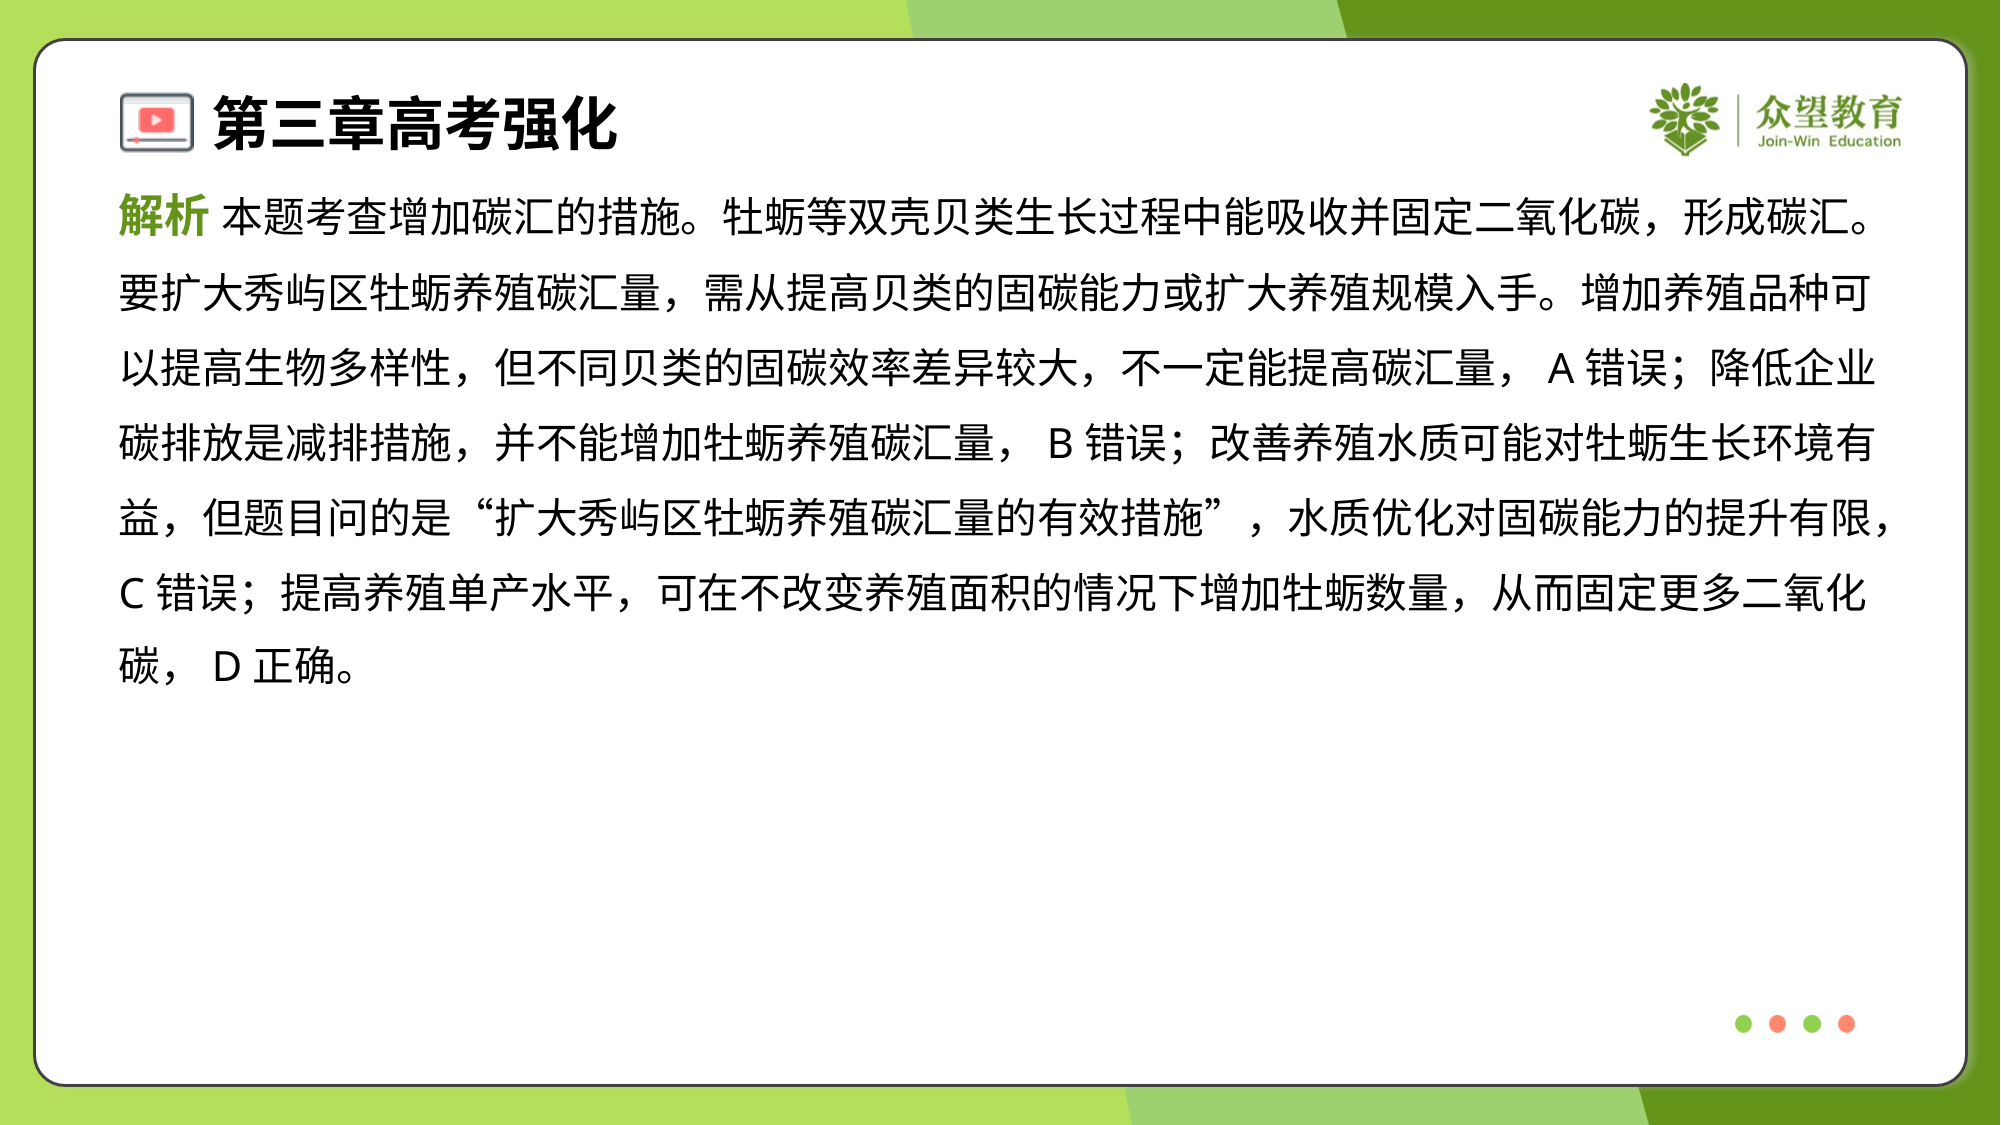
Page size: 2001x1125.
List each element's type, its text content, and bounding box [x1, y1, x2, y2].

picture [0, 0, 2000, 1125]
text_box 解析 本题考查增加碳汇的措施。牡蛎等双壳贝类生长过程中能吸收并固定二氧化碳，形成碳汇。 要扩大秀屿区牡蛎养殖碳汇量，需从提高贝类的固碳能力或扩大养殖规模入手。增加养殖品种可 以提高生物多样性，但不同贝类的固碳效率差异较大，不一定能提高碳汇量，A错误；降低企业 碳排放是减排措施，并不能增加牡蛎养殖碳汇量，B错误；改善养殖水质可能对牡蛎生长环境有 益，但题目问的是“扩大秀屿区牡蛎养殖碳汇量的有效措施”，水质优化对固碳能力的提升有限， C错误；提高养殖单产水平，可在不改变养殖面积的情况下增加牡蛎数量，从而固定更多二氧化 碳，D正确。 [118, 164, 1883, 683]
